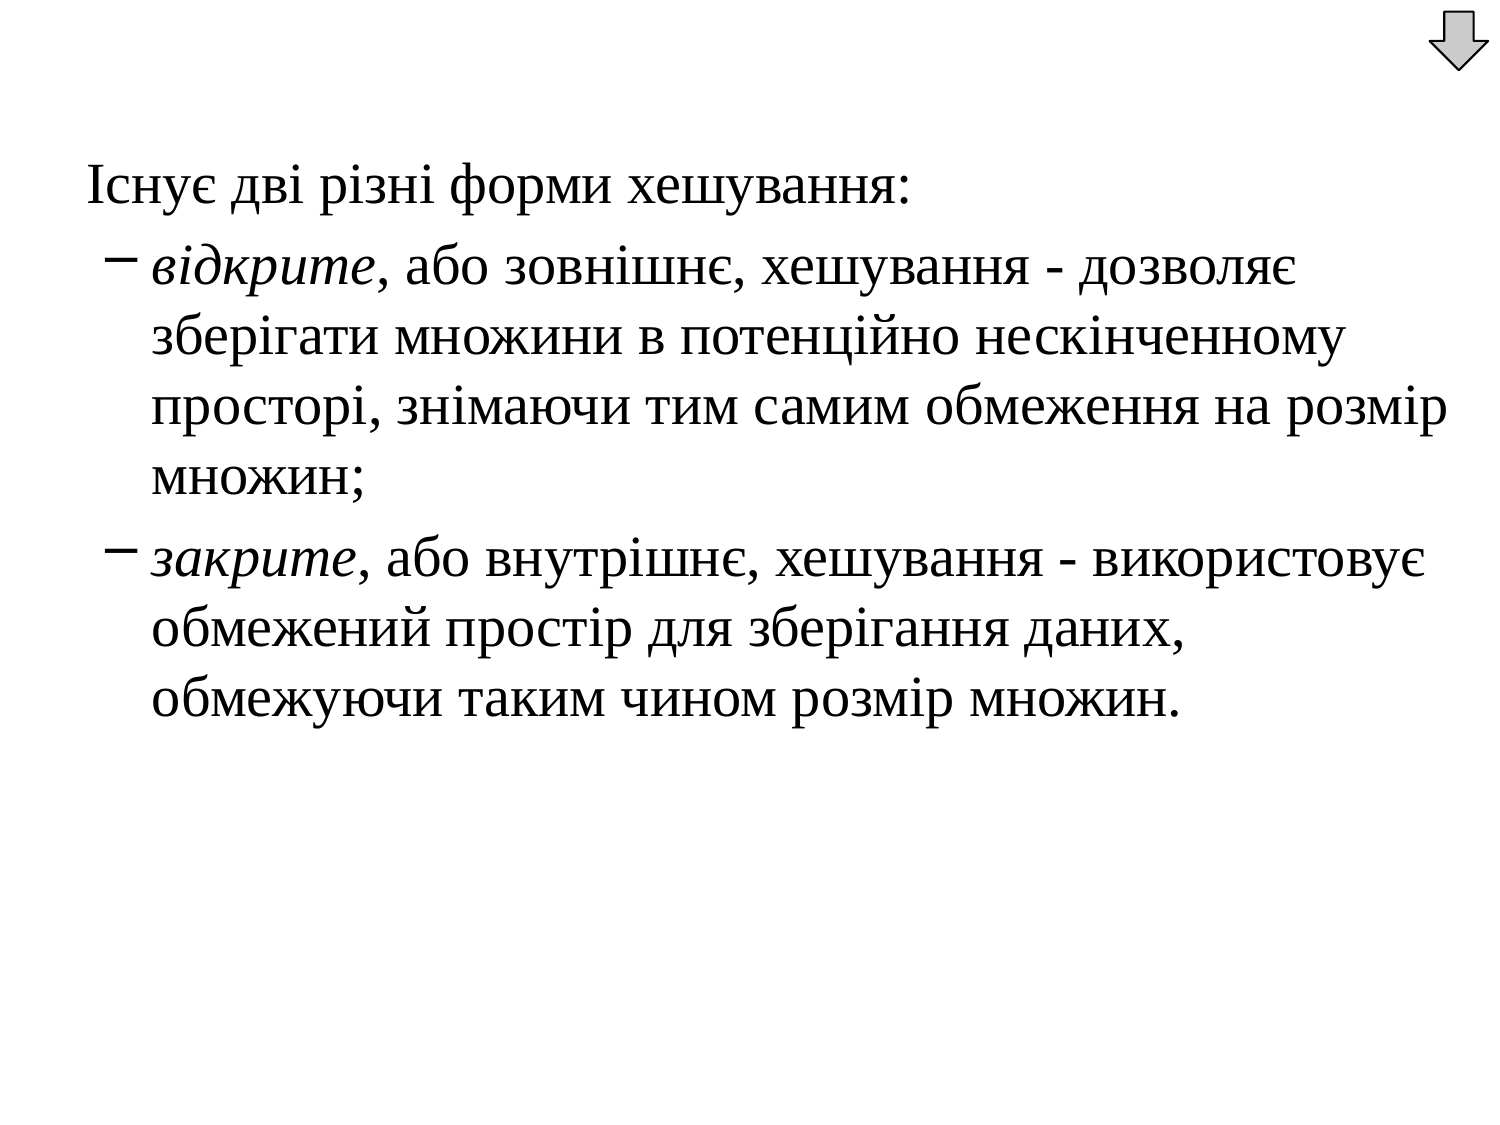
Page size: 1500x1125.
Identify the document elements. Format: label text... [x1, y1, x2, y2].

text_box [1429, 11, 1489, 71]
list Існує дві різні форми хешування: відкрите, або зовнішнє, хешування - дозволяє зберігати множини в потенційно нескінченному просторі, знімаючи тим самим обмеження на розмір множин; закрите, або внутрішнє, хешування - використовує обмежений простір для зберігання даних, обмежуючи таким чином розмір множин. [0, 136, 1500, 1095]
